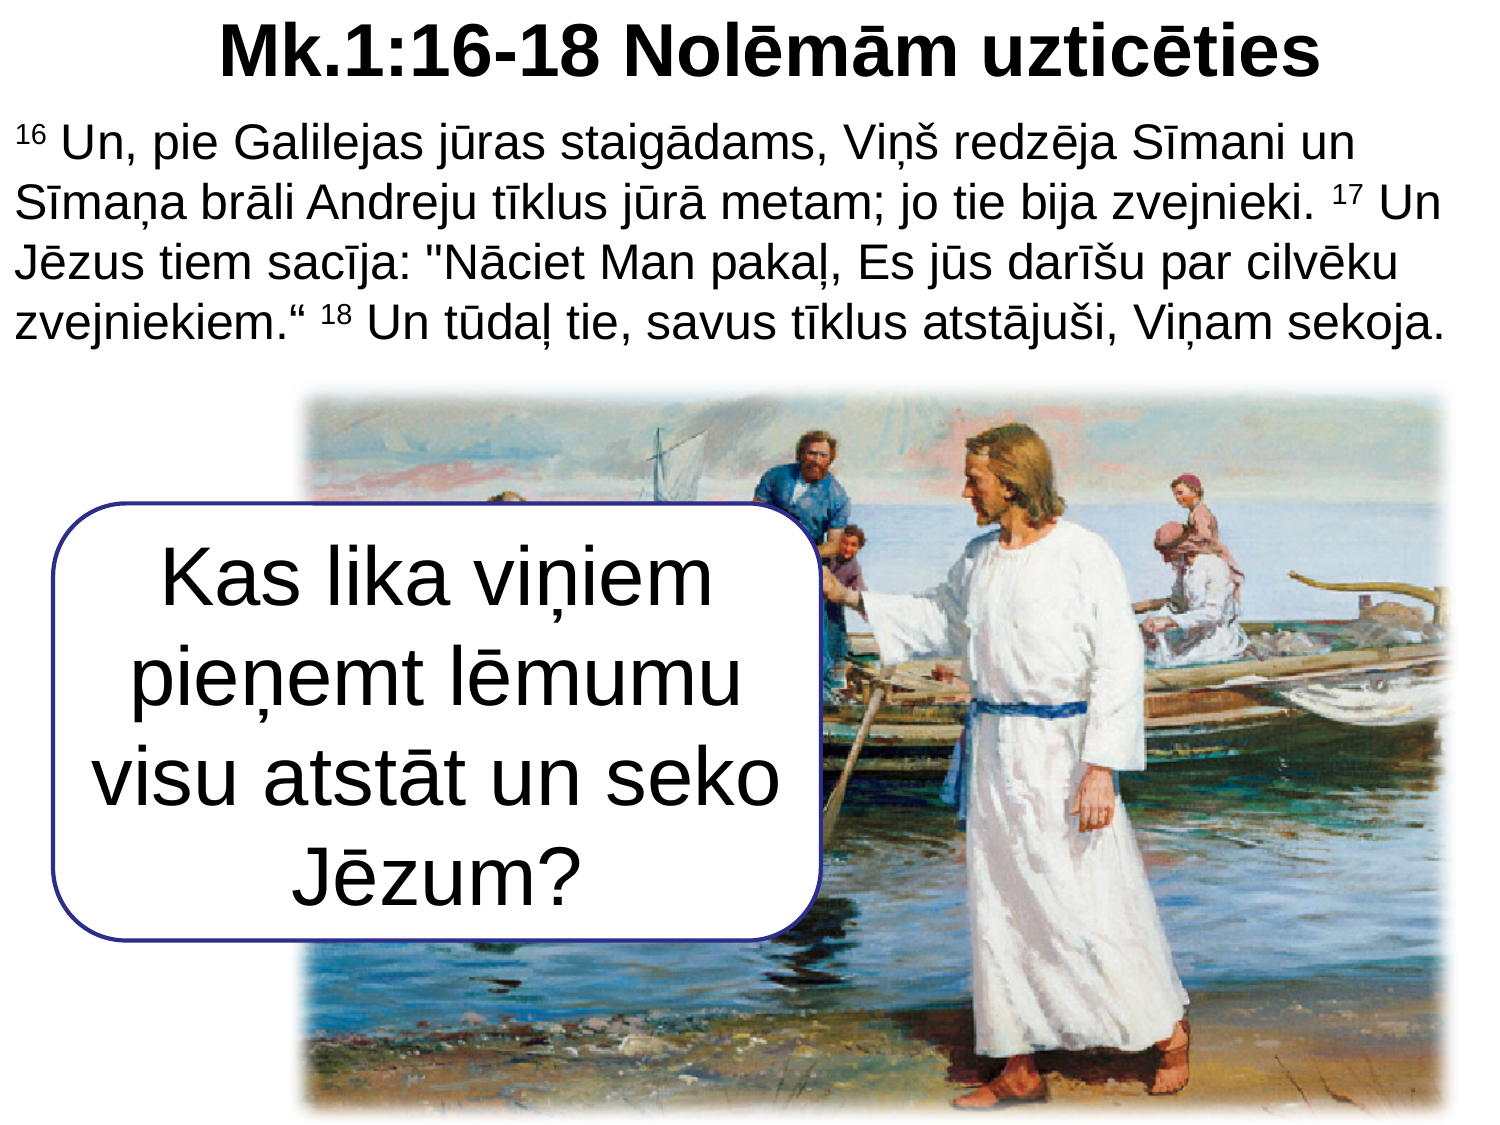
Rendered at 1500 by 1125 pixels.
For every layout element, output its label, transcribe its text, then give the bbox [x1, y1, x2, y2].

picture [288, 378, 1459, 1125]
title Mk.1:16-18 Nolēmām uzticēties [40, 0, 1500, 98]
text_box 16 Un, pie Galilejas jūras staigādams, Viņš redzēja Sīmani un Sīmaņa brāli Andreju tīklus jūrā metam; jo tie bija zvejnieki. 17 Un Jēzus tiem sacīja: "Nāciet Man pakaļ, Es jūs darīšu par cilvēku zvejniekiem.“ 18 Un tūdaļ tie, savus tīklus atstājuši, Viņam sekoja. [0, 101, 1500, 357]
text_box Kas lika viņiem pieņemt lēmumu visu atstāt un seko Jēzum? [50, 501, 283, 943]
